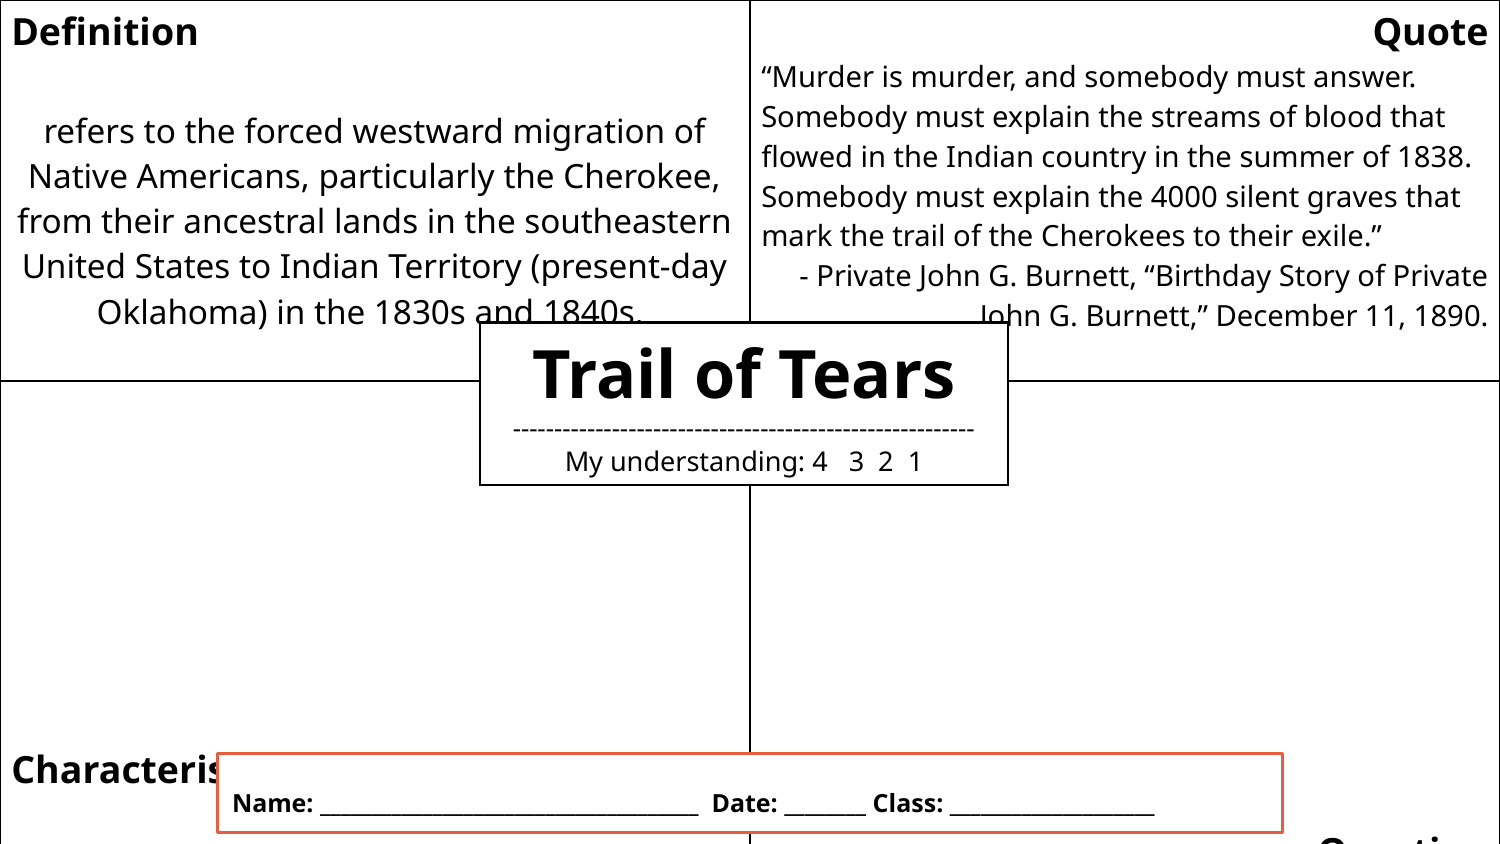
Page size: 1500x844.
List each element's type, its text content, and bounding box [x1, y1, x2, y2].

text_box Name: _____________________________________ Date: ________ Class: ____________________ [217, 753, 1283, 833]
text_box Trail of Tears -------------------------------------------------------- My understanding: 4 3 2 1 [480, 322, 1008, 486]
table_cell Question [751, 382, 1499, 844]
table_cell Characteristics [1, 382, 749, 844]
table_header Definition refers to the forced westward migration of Native Americans, particularly the Cherokee, from their ancestral lands in the southeastern United States to Indian Territory (present-day Oklahoma) in the 1830s and 1840s. [1, 1, 749, 380]
table_header Quote “Murder is murder, and somebody must answer. Somebody must explain the streams of blood that flowed in the Indian country in the summer of 1838. Somebody must explain the 4000 silent graves that mark the trail of the Cherokees to their exile.” - Private John G. Burnett, “Birthday Story of Private John G. Burnett,” December 11, 1890. [751, 1, 1499, 380]
